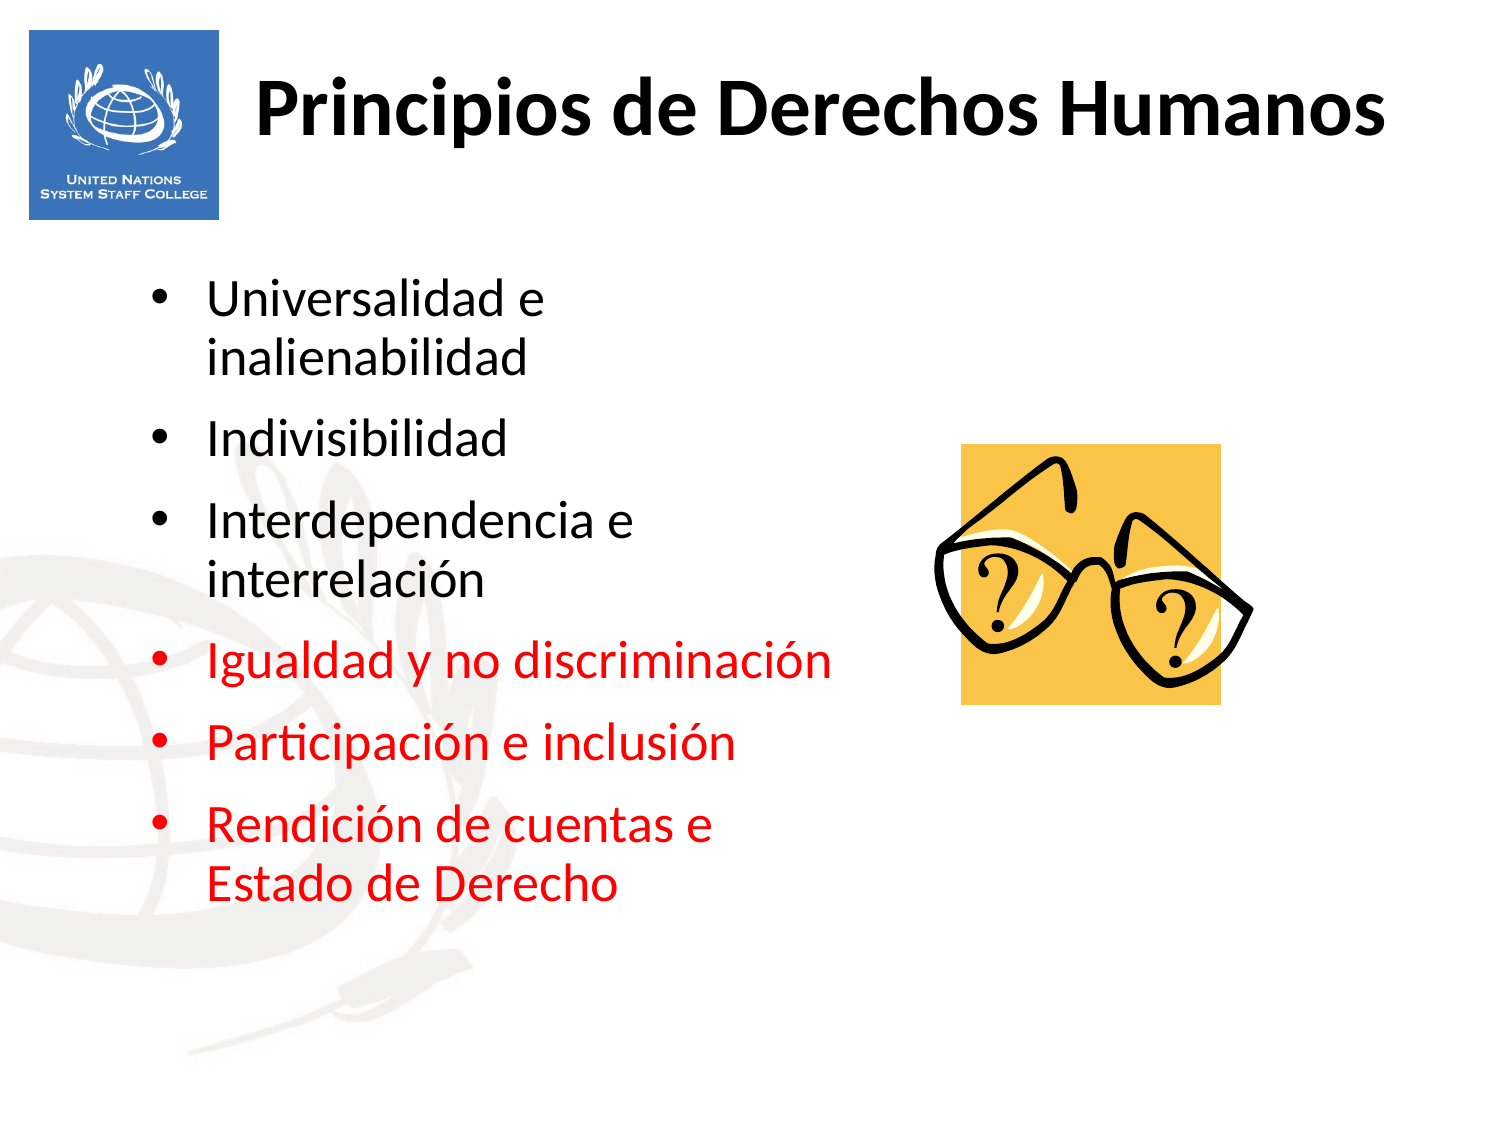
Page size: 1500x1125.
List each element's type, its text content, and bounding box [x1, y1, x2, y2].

text_box Principios de Derechos Humanos [218, 45, 1425, 233]
picture [29, 30, 219, 220]
text_box Universalidad e inalienabilidad Indivisibilidad Interdependencia e interrelación Igualdad y no discriminación Participación e inclusión Rendición de cuentas e Estado de Derecho [135, 262, 870, 1047]
picture [933, 444, 1255, 705]
